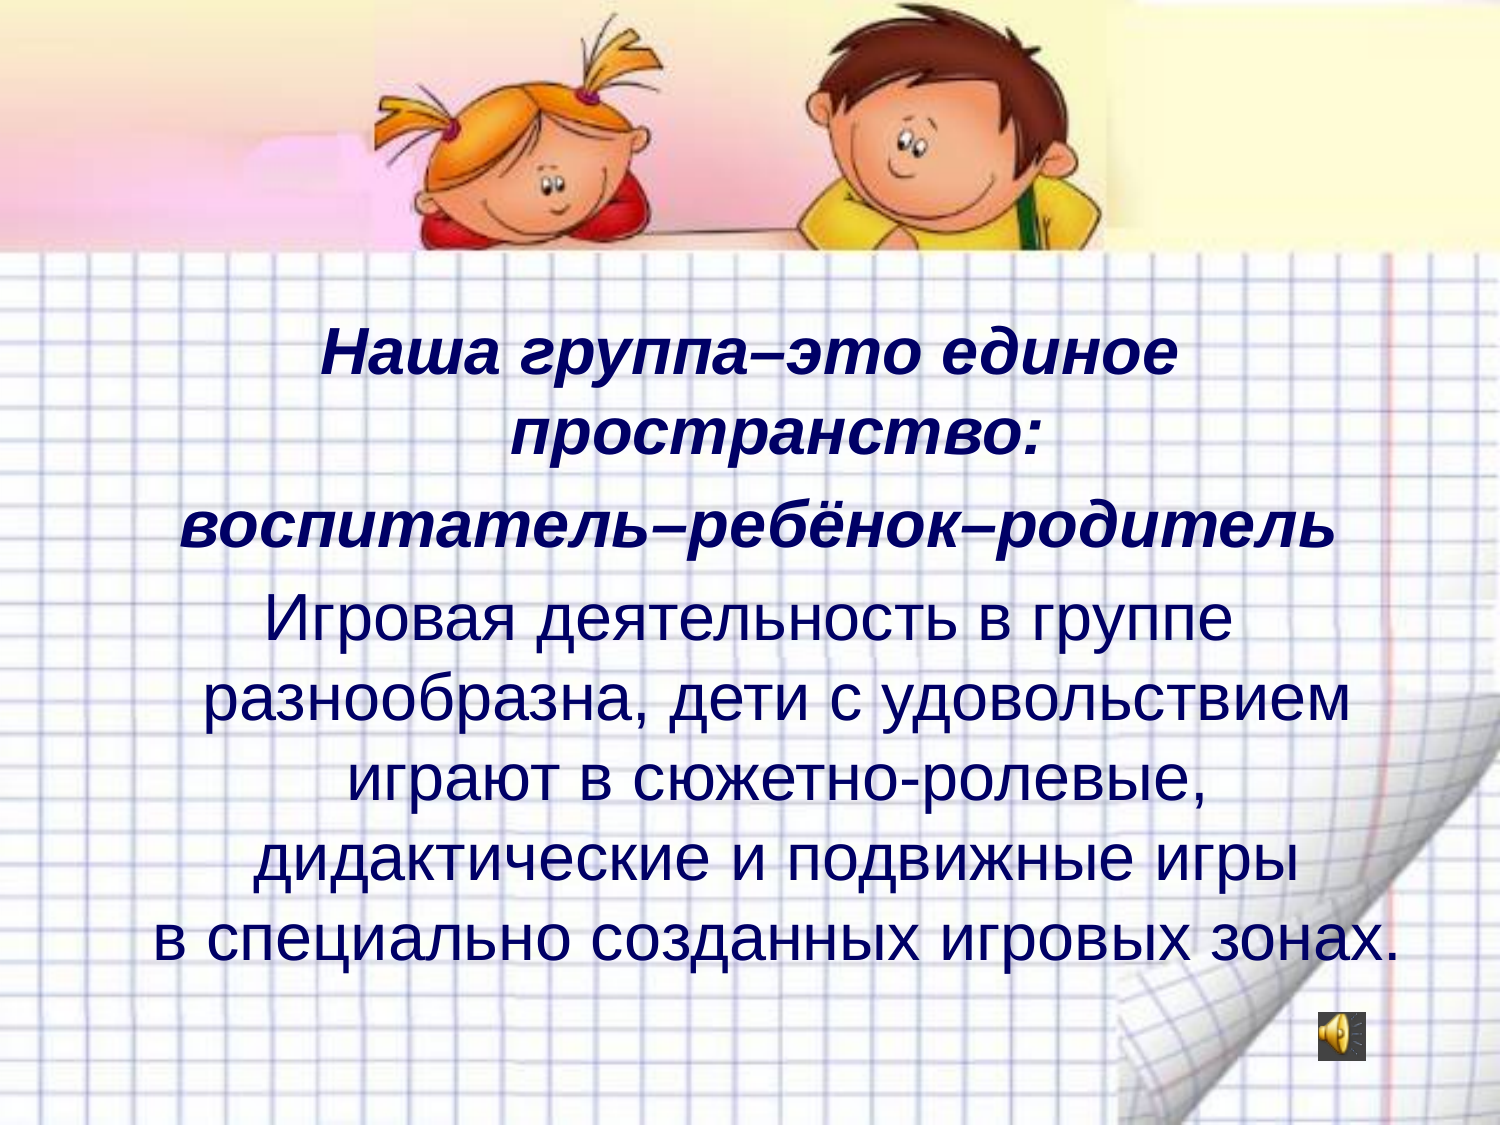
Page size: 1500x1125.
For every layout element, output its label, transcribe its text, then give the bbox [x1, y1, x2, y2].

picture [0, 0, 1500, 1125]
list Наша группа–это единое пространство: воспитатель–ребёнок–родитель Игровая деятельность в группе разнообразна, дети с удовольствием играют в сюжетно-ролевые, дидактические и подвижные игры в специально созданных игровых зонах. [74, 113, 1426, 1006]
